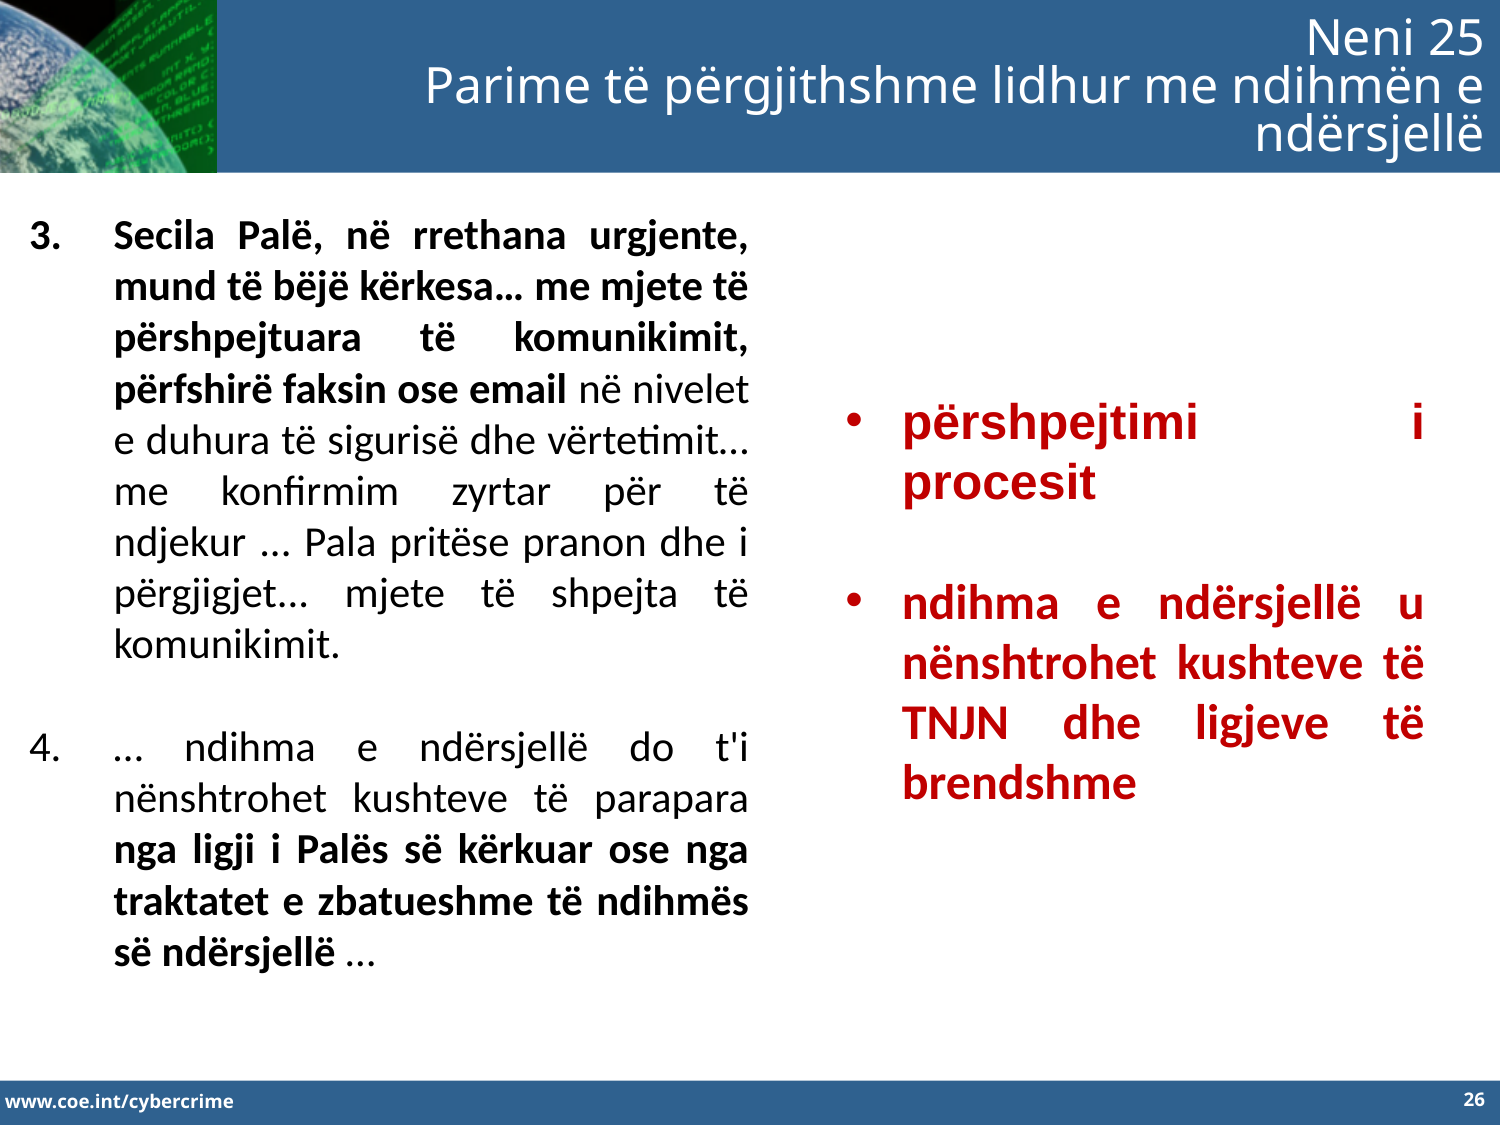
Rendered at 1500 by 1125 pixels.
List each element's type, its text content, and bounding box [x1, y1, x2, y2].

slide_number 26 [1149, 1079, 1500, 1125]
text_box Secila Palë, në rrethana urgjente, mund të bëjë kërkesa… me mjete të përshpejtuara të komunikimit, përfshirë faksin ose email në nivelet e duhura të sigurisë dhe vërtetimit… me konfirmim zyrtar për të ndjekur ... Pala pritëse pranon dhe i përgjigjet... mjete të shpejta të komunikimit. … ndihma e ndërsjellë do t'i nënshtrohet kushteve të parapara nga ligji i Palës së kërkuar ose nga traktatet e zbatueshme të ndihmës së ndërsjellë … [14, 199, 765, 983]
text_box përshpejtimi i procesit ndihma e ndërsjellë u nënshtrohet kushteve të TNJN dhe ligjeve të brendshme [830, 381, 1440, 817]
text_box Neni 25 Parime të përgjithshme lidhur me ndihmën e ndërsjellë [252, 13, 1500, 166]
picture [0, 1, 217, 173]
